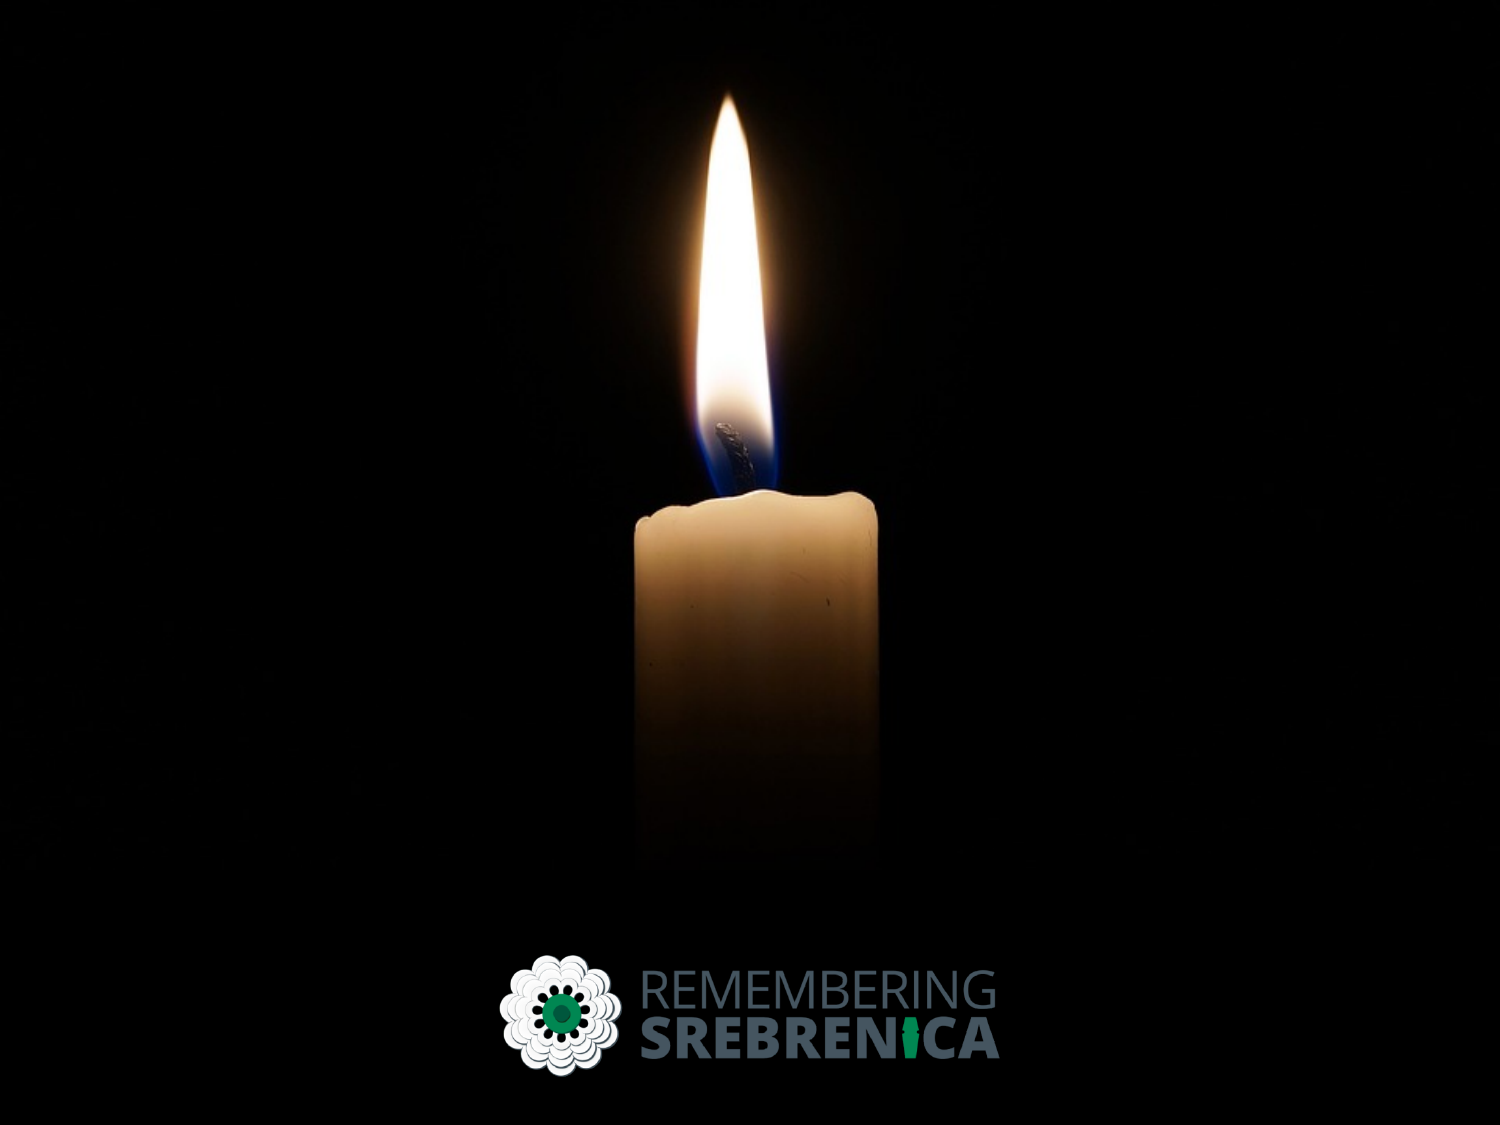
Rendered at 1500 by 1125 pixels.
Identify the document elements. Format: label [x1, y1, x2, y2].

picture [0, 0, 1500, 870]
picture [492, 952, 1008, 1079]
